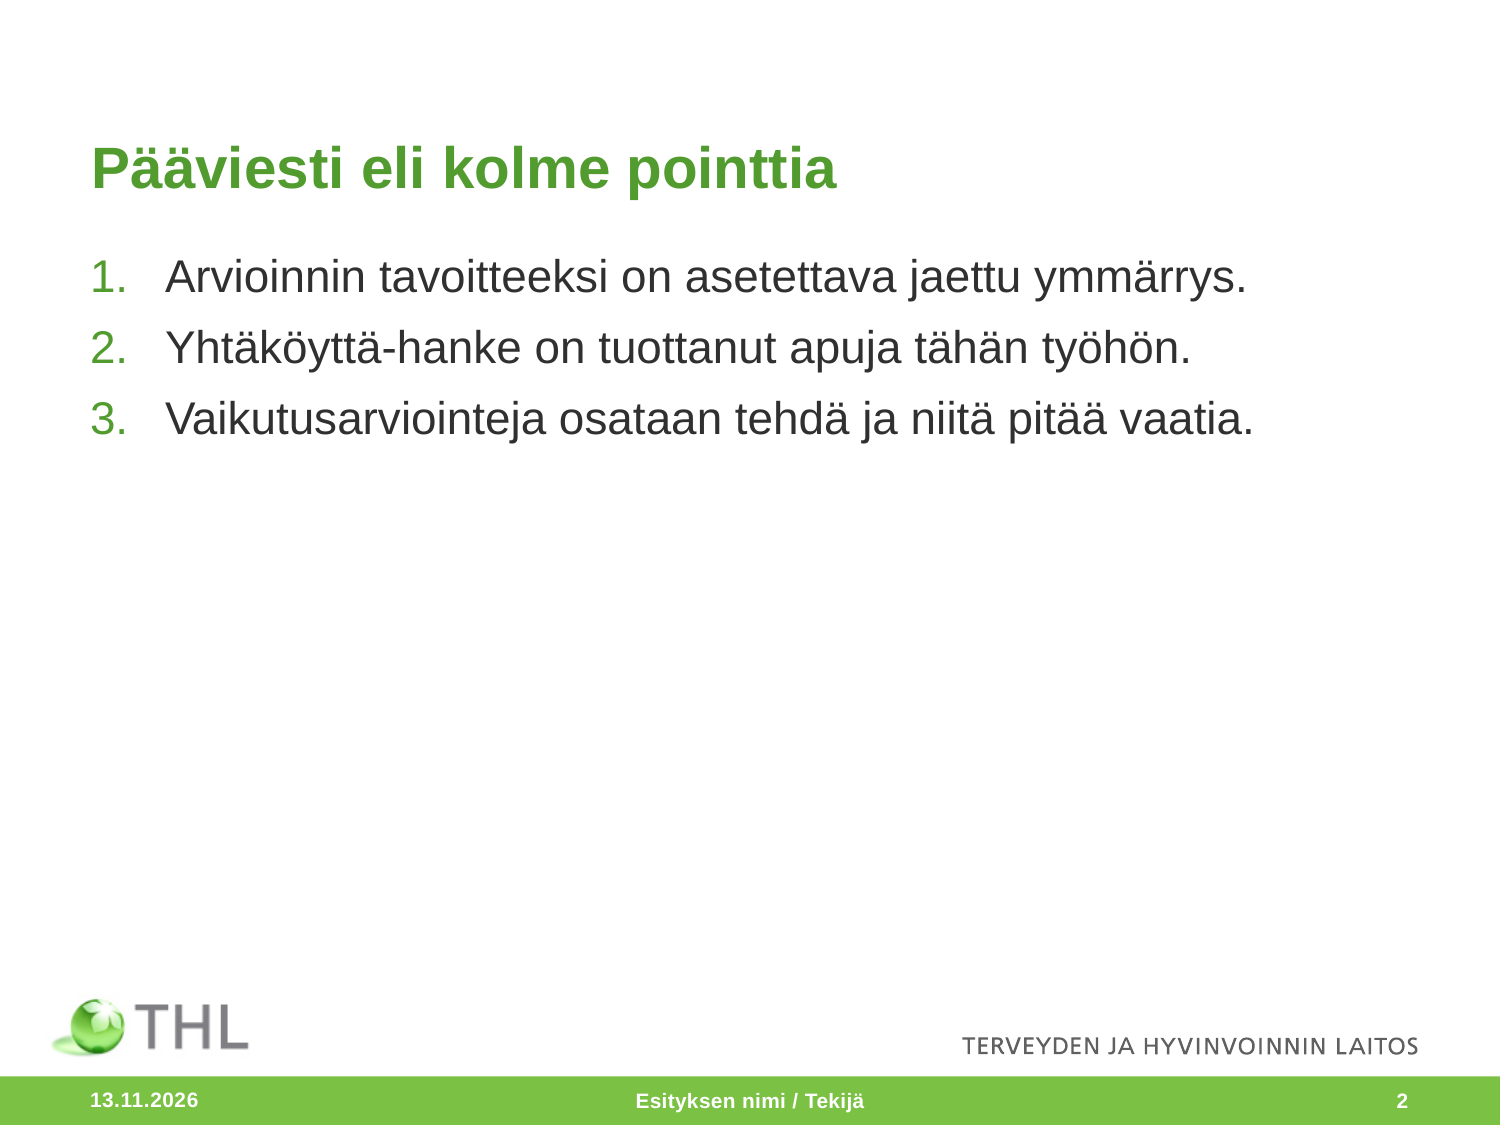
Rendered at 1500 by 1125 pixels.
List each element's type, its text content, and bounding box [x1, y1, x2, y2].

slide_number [74, 1080, 255, 1118]
slide_number 2 [1245, 1082, 1424, 1118]
list Arvioinnin tavoitteeksi on asetettava jaettu ymmärrys. Yhtäköyttä-hanke on tuottanut apuja tähän työhön. Vaikutusarviointeja osataan tehdä ja niitä pitää vaatia. [74, 243, 1424, 965]
picture [24, 983, 275, 1067]
footer Esityksen nimi / Tekijä [253, 1082, 1245, 1118]
title Pääviesti eli kolme pointtia [76, 42, 1424, 209]
